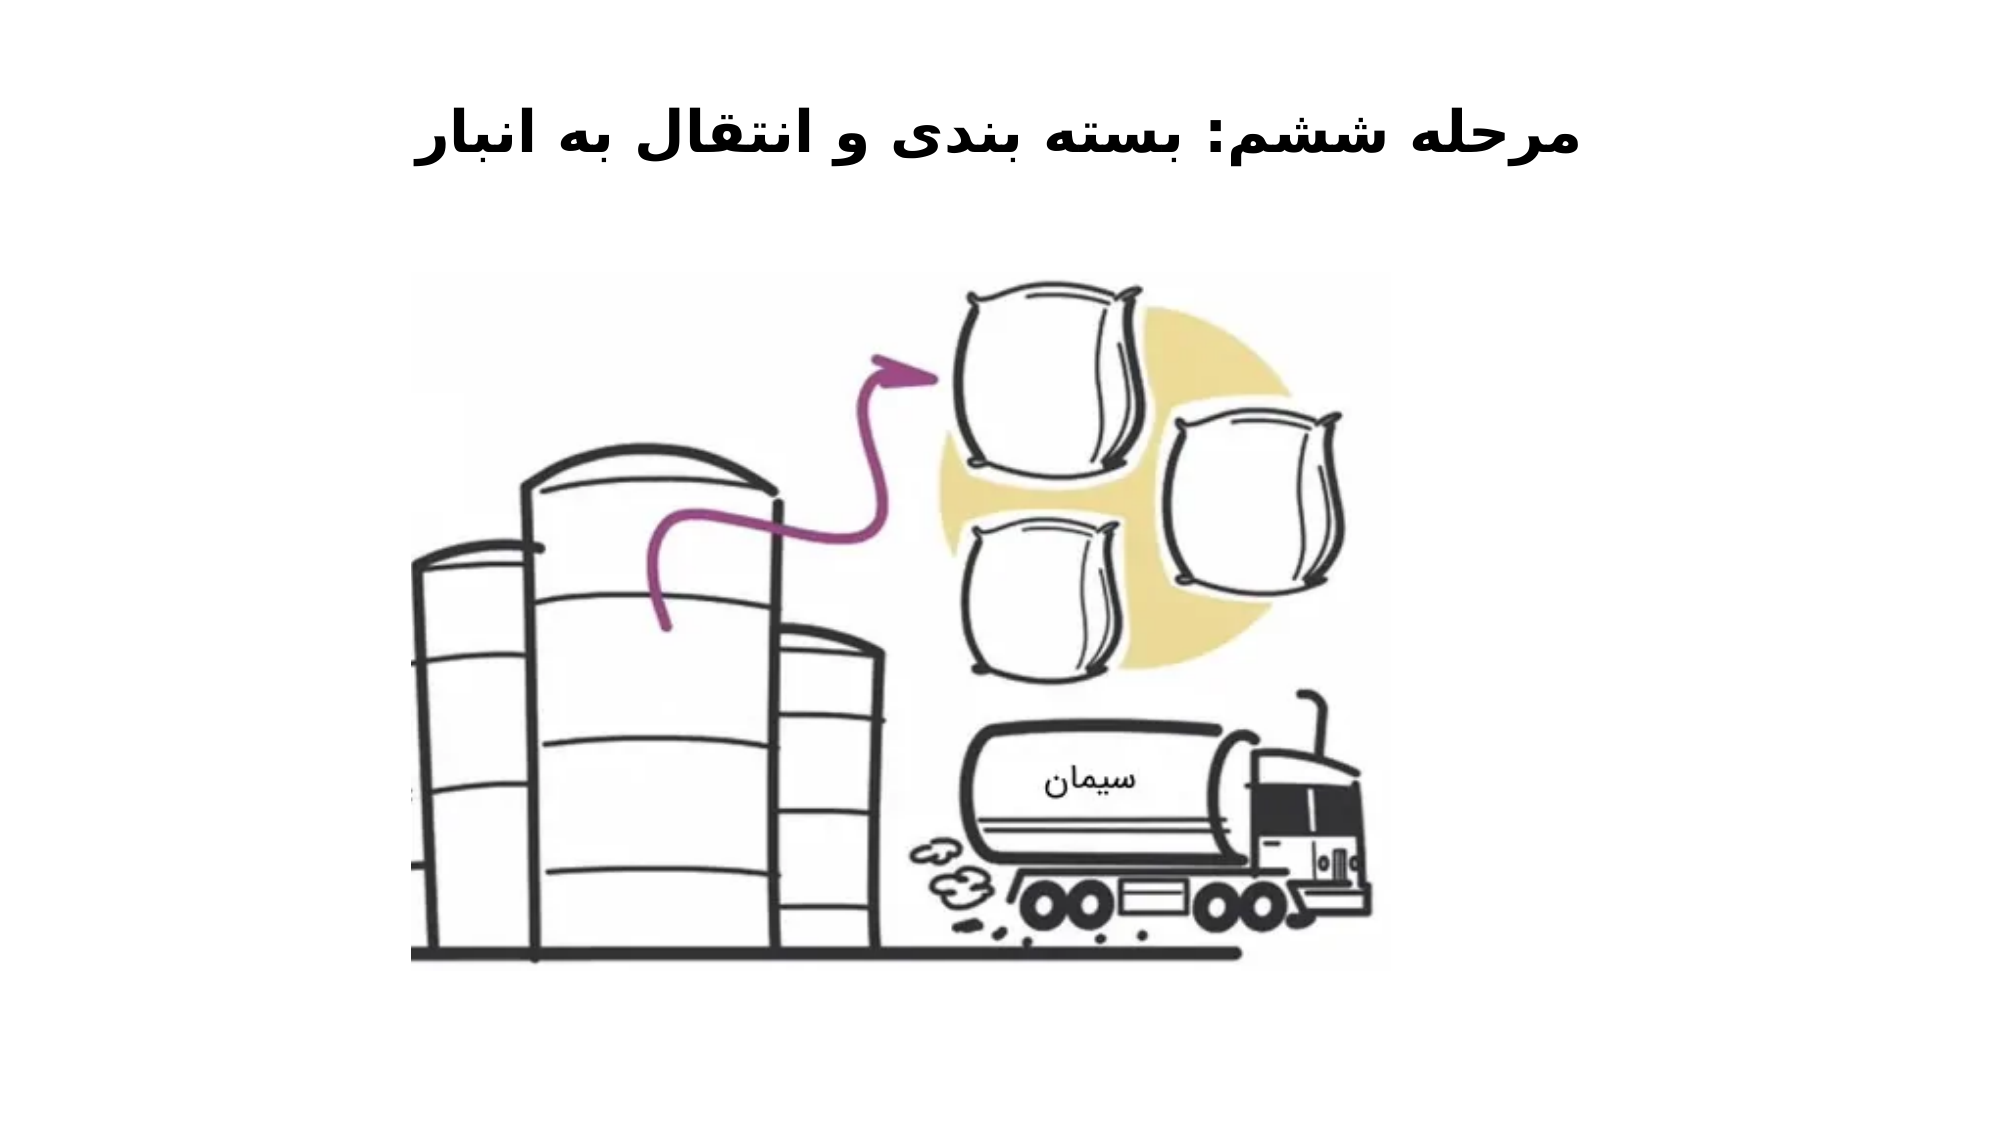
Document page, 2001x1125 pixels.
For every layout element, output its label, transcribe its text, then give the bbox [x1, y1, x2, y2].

picture [411, 272, 1391, 971]
title مرحله ششم: بسته بندی و انتقال به انبار [137, 59, 1863, 278]
